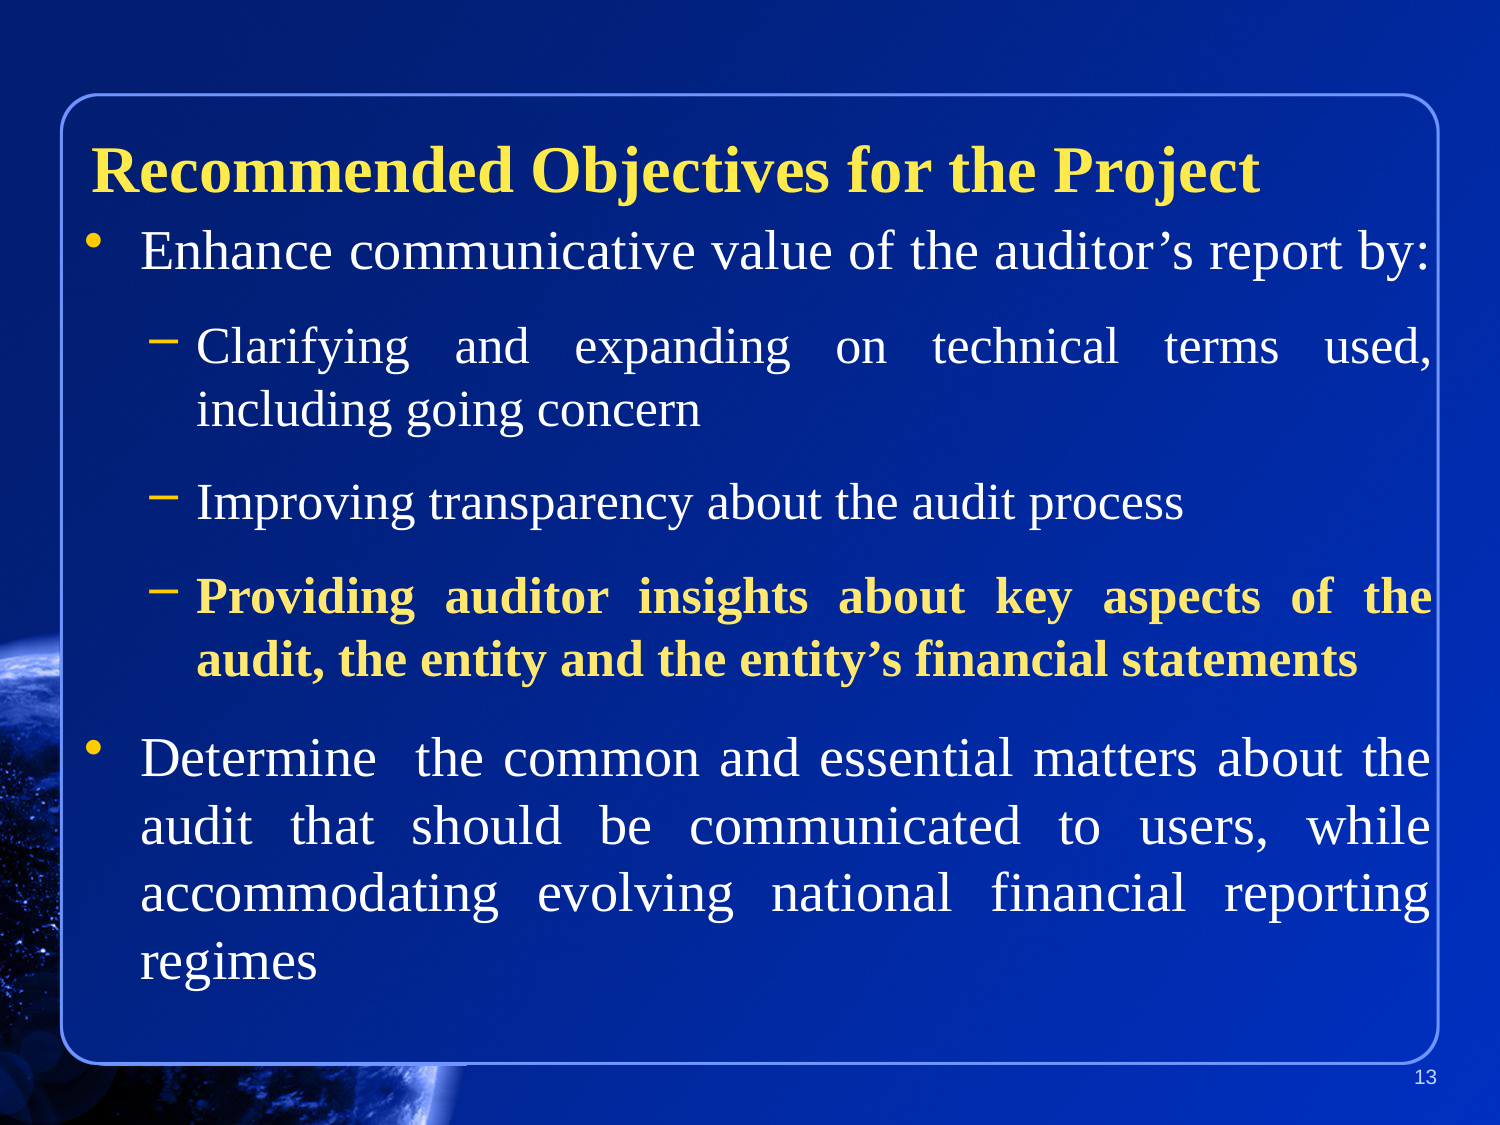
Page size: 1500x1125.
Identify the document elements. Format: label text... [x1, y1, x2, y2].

text_box 13 [1380, 1056, 1452, 1097]
list Enhance communicative value of the auditor’s report by: Clarifying and expanding on technical terms used, including going concern Improving transparency about the audit process Providing auditor insights about key aspects of the audit, the entity and the entity’s financial statements Determine the common and essential matters about the audit that should be communicated to users, while accommodating evolving national financial reporting regimes [68, 205, 1449, 1043]
picture [0, 0, 1500, 1125]
list Recommended Objectives for the Project [76, 118, 1441, 215]
